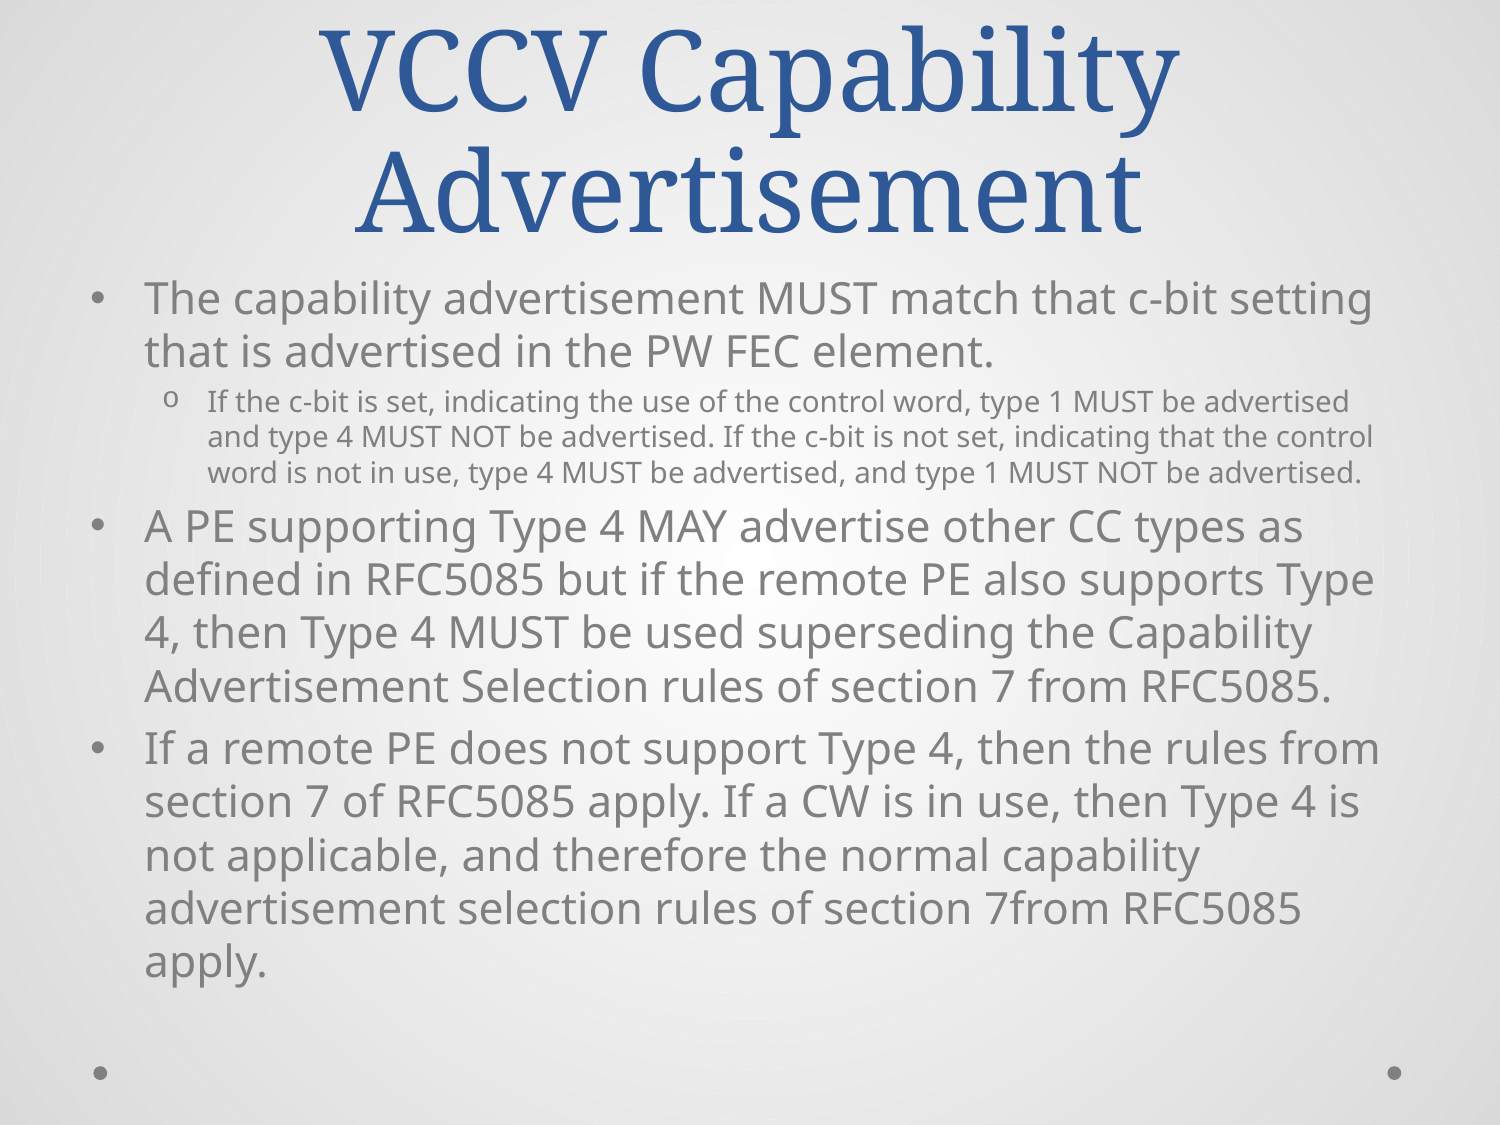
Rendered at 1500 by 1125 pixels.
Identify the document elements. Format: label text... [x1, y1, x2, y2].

title VCCV Capability Advertisement [75, 0, 1425, 262]
list The capability advertisement MUST match that c-bit setting that is advertised in the PW FEC element. If the c-bit is set, indicating the use of the control word, type 1 MUST be advertised and type 4 MUST NOT be advertised. If the c-bit is not set, indicating that the control word is not in use, type 4 MUST be advertised, and type 1 MUST NOT be advertised. A PE supporting Type 4 MAY advertise other CC types as defined in RFC5085 but if the remote PE also supports Type 4, then Type 4 MUST be used superseding the Capability Advertisement Selection rules of section 7 from RFC5085. If a remote PE does not support Type 4, then the rules from section 7 of RFC5085 apply. If a CW is in use, then Type 4 is not applicable, and therefore the normal capability advertisement selection rules of section 7from RFC5085 apply. [75, 262, 1425, 1005]
